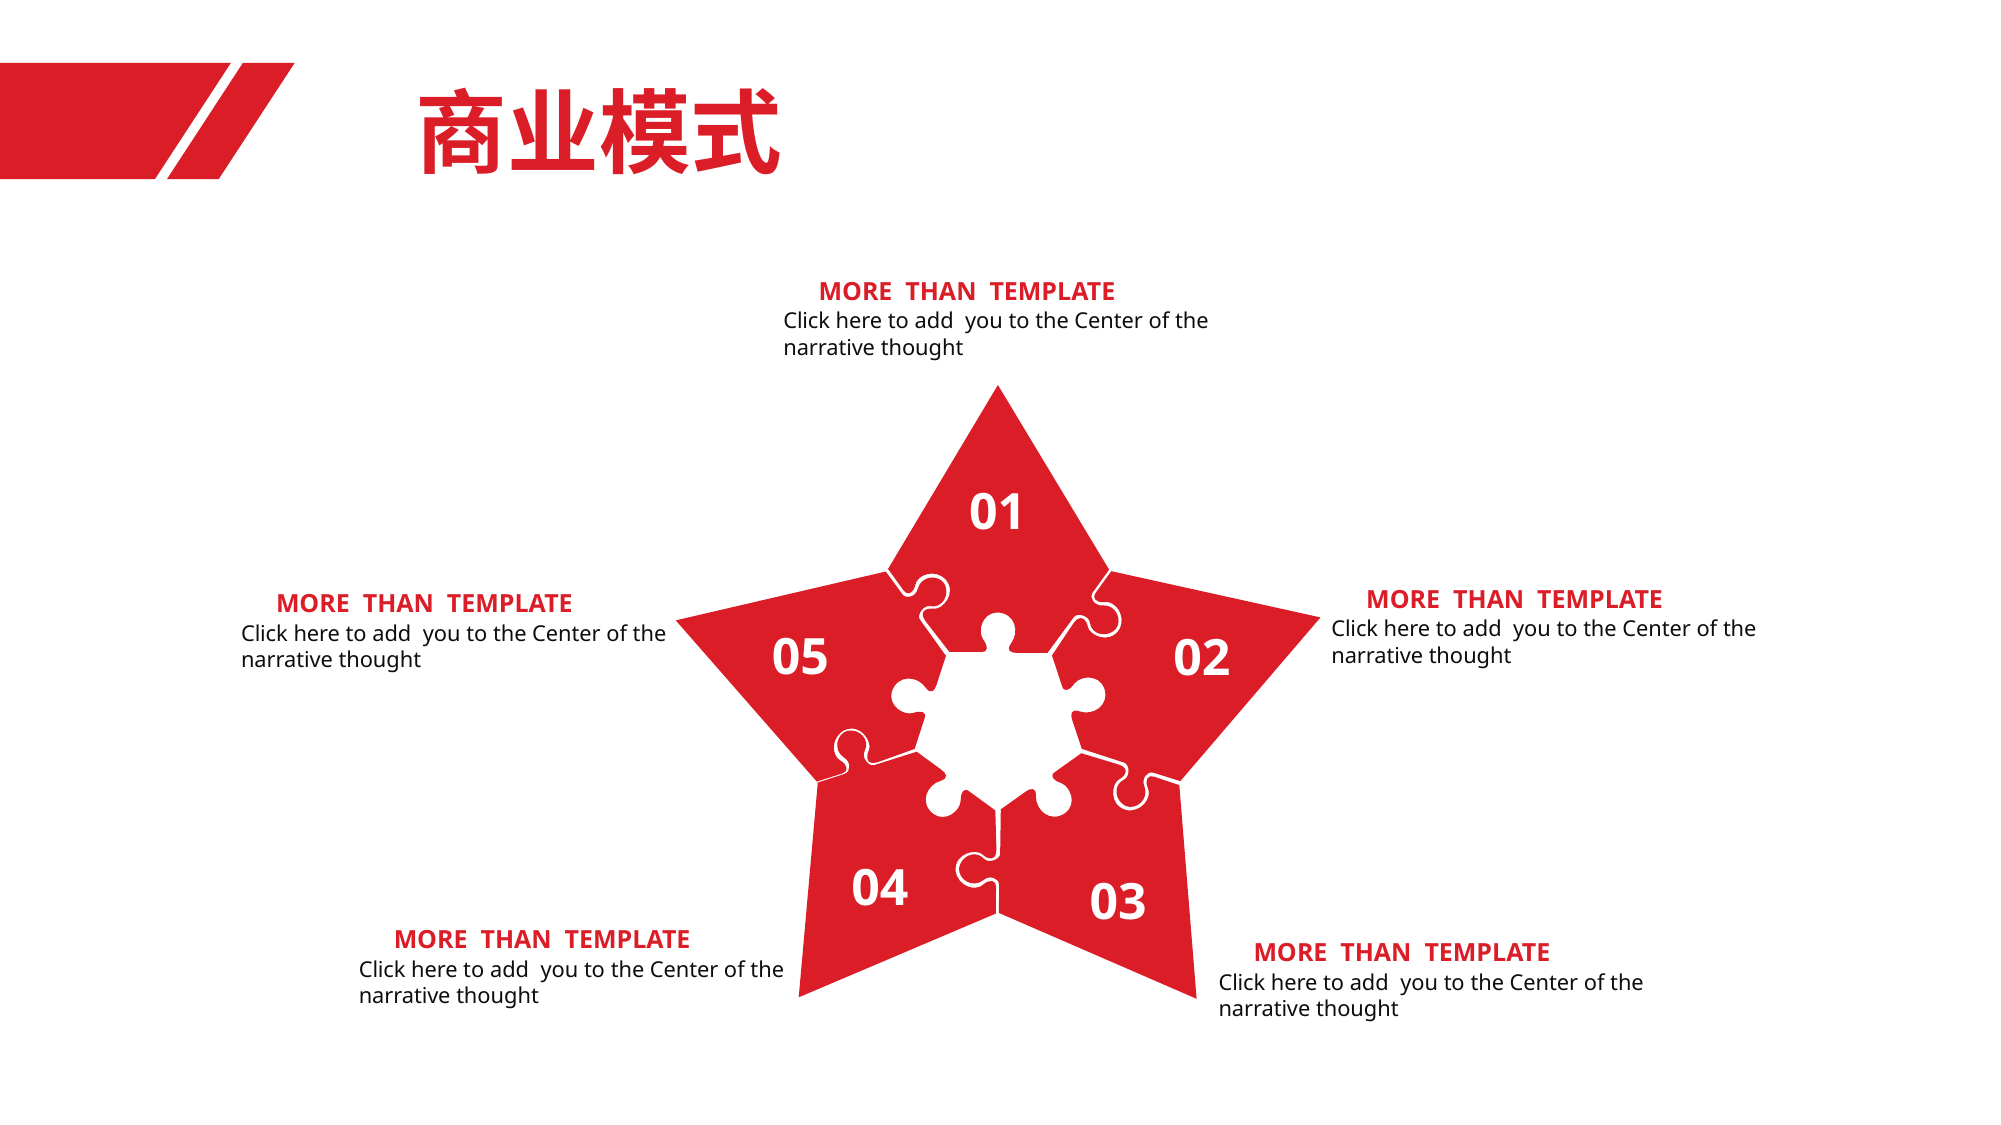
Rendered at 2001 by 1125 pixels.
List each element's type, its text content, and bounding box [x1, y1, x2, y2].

text_box MORE THAN TEMPLATE Click here to add you to the Center of the narrative thought [344, 908, 812, 1076]
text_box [888, 384, 1119, 653]
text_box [670, 541, 939, 772]
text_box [757, 751, 989, 1020]
text_box MORE THAN TEMPLATE Click here to add you to the Center of the narrative thought [1203, 921, 1671, 1089]
text_box MORE THAN TEMPLATE Click here to add you to the Center of the narrative thought [226, 572, 670, 740]
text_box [999, 758, 1230, 1027]
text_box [0, 62, 295, 180]
text_box MORE THAN TEMPLATE Click here to add you to the Center of the narrative thought [768, 259, 1236, 427]
text_box MORE THAN TEMPLATE Click here to add you to the Center of the narrative thought [1330, 567, 1784, 735]
text_box 商业模式 [401, 67, 798, 193]
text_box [1061, 549, 1330, 780]
